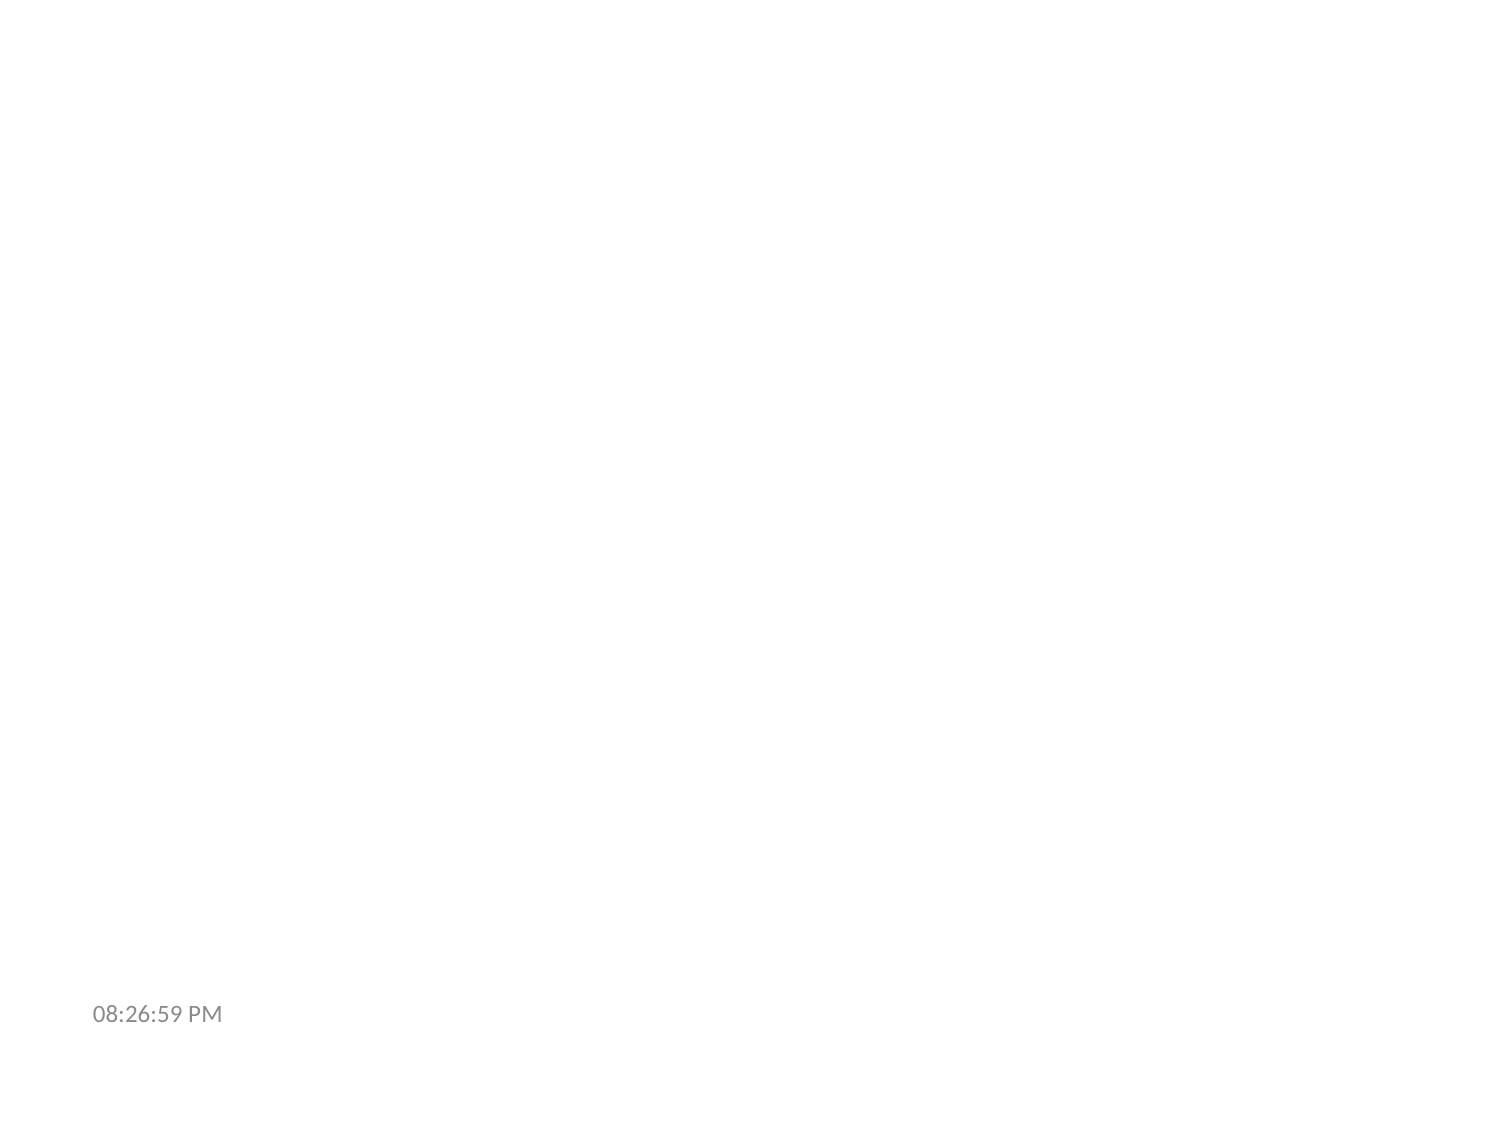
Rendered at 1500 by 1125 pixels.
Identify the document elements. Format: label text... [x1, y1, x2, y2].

text_box 3:35:09 PM [77, 982, 428, 1043]
